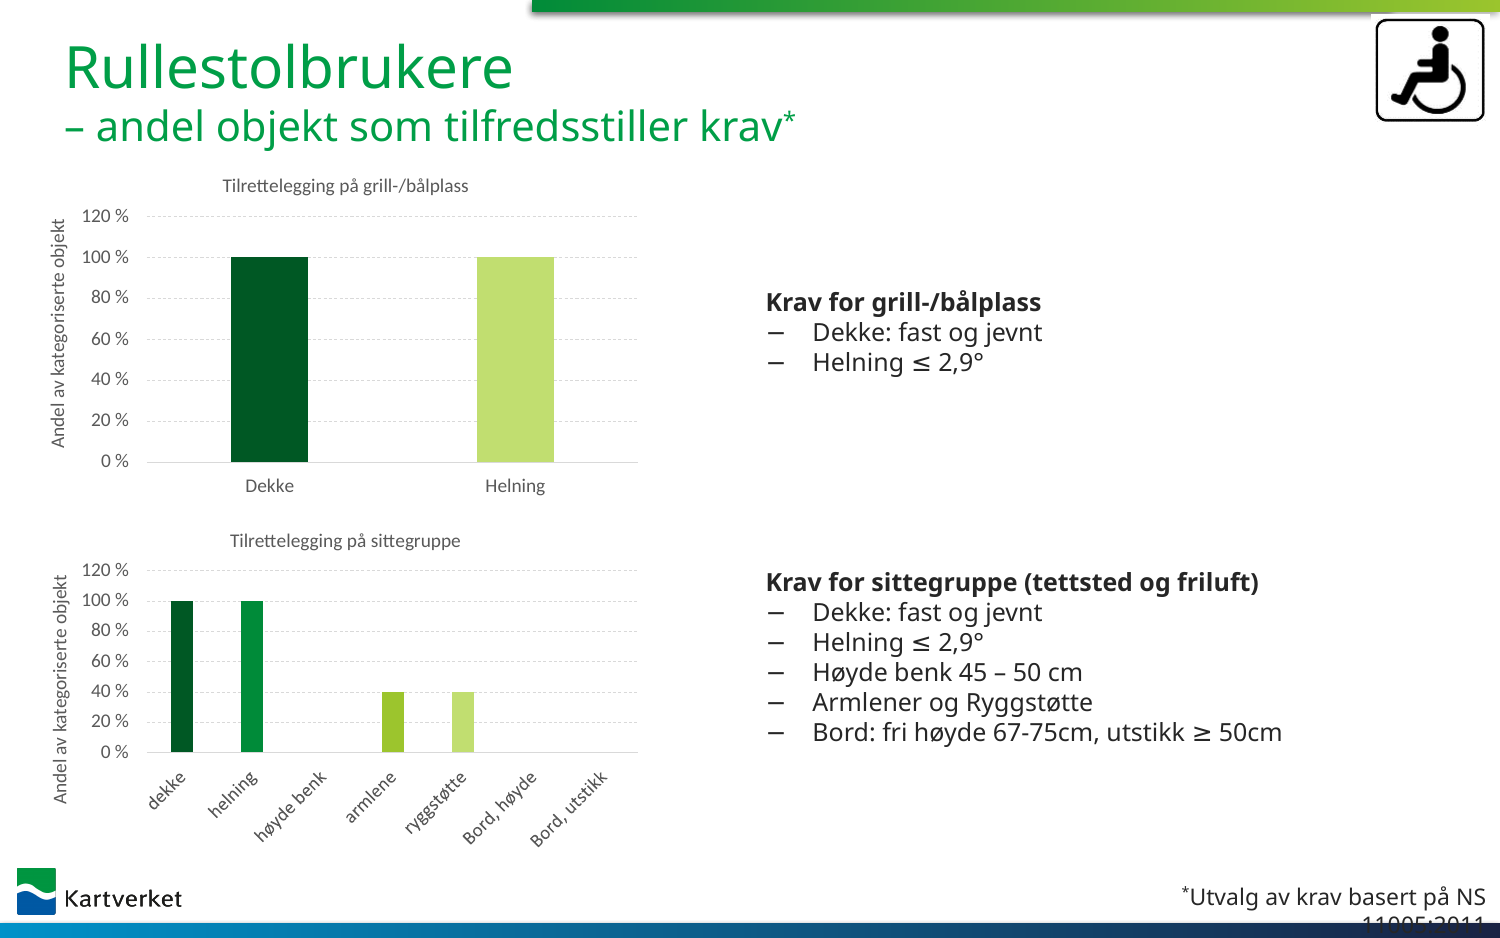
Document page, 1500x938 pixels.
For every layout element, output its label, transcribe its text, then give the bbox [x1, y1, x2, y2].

text_box Krav for grill-/bålplass Dekke: fast og jevnt Helning ≤ 2,9° [750, 279, 1452, 384]
picture [41, 520, 650, 859]
picture [41, 166, 650, 505]
picture [1371, 13, 1491, 127]
text_box Rullestolbrukere – andel objekt som tilfredsstiller krav* [49, 14, 1431, 158]
text_box *Utvalg av krav basert på NS 11005:2011 [1068, 873, 1500, 938]
text_box Krav for sittegruppe (tettsted og friluft) Dekke: fast og jevnt Helning ≤ 2,9° Høyde benk 45 – 50 cm Armlener og Ryggstøtte Bord: fri høyde 67-75cm, utstikk ≥ 50cm [750, 559, 1500, 754]
